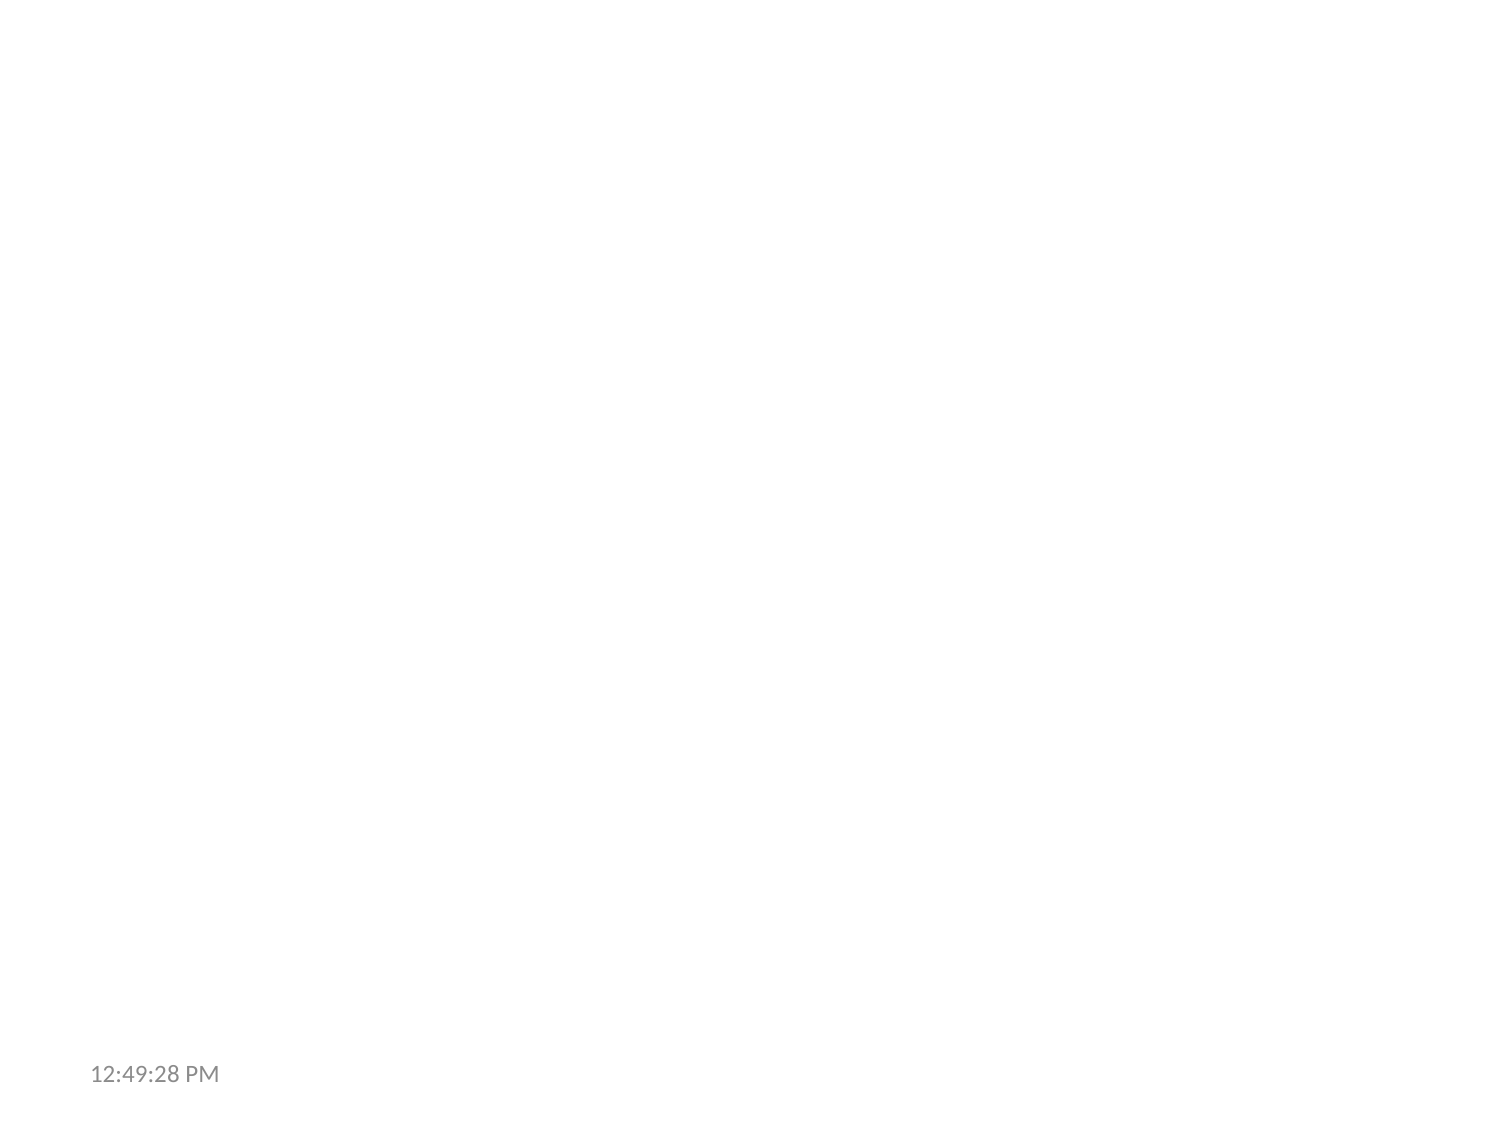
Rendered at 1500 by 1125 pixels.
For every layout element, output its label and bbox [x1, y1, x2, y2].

slide_number [75, 1042, 425, 1103]
